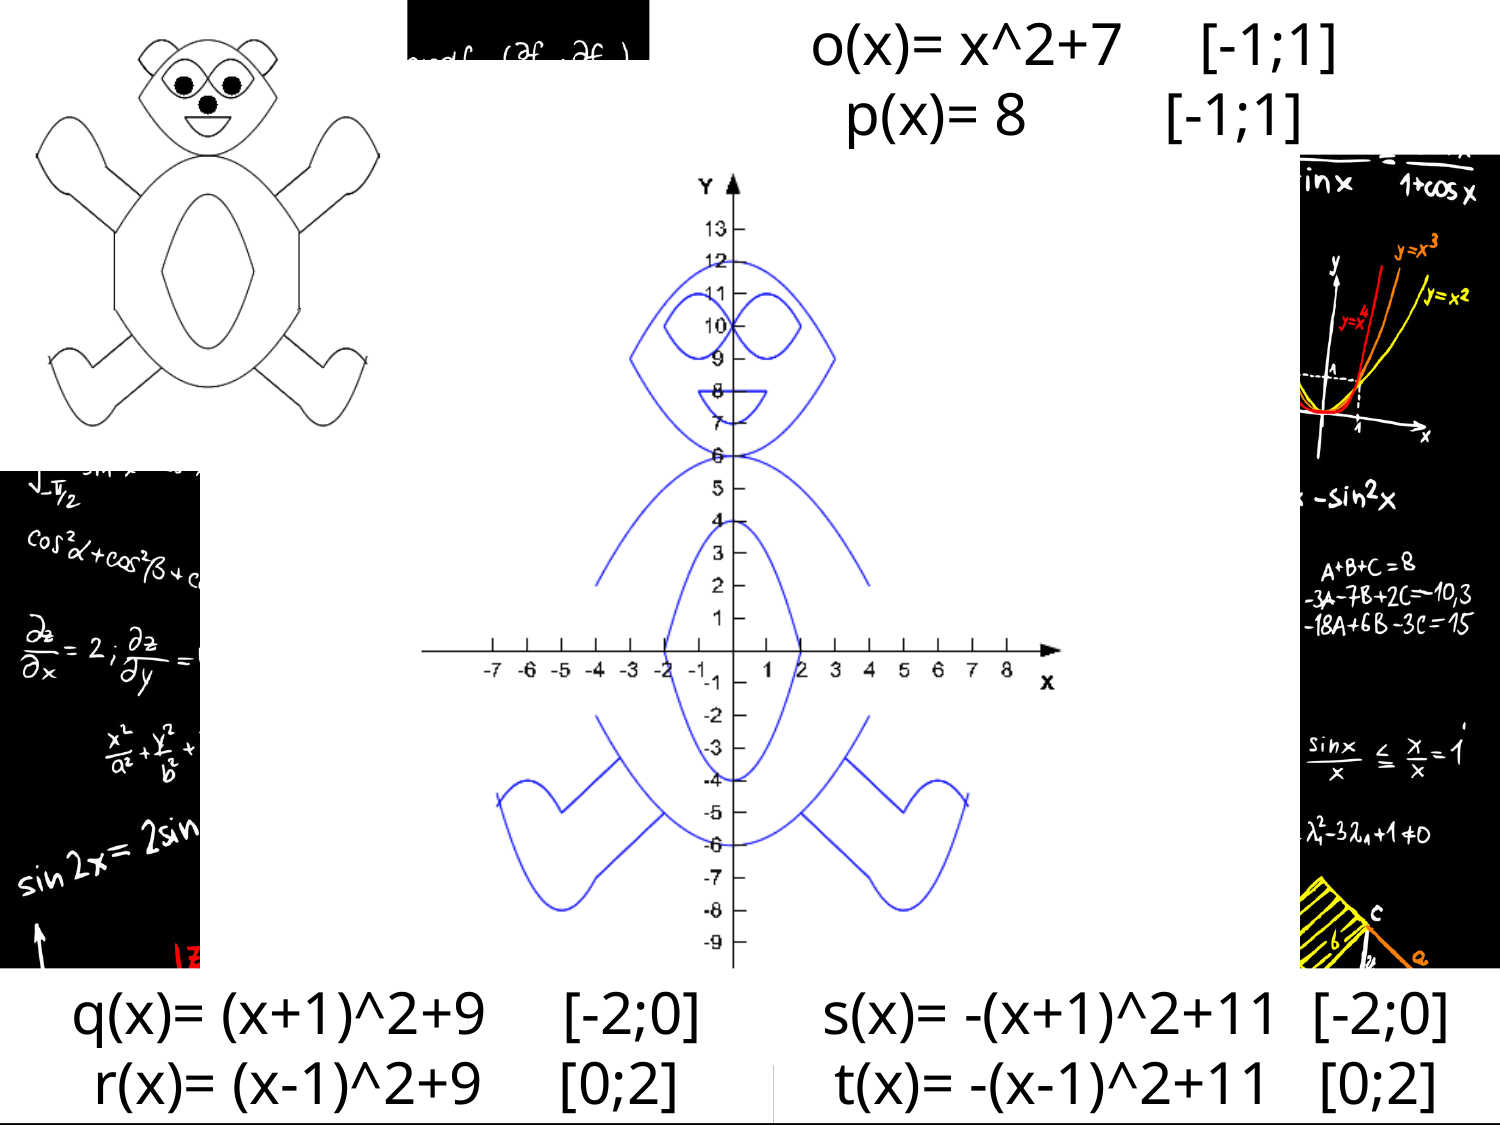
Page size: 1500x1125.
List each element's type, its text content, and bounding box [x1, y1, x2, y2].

text_box o(x)= x^2+7 [-1;1] p(x)= 8 [-1;1] [649, 0, 1500, 155]
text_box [0, 968, 1500, 1125]
picture [0, 481, 194, 968]
picture [1306, 155, 1500, 968]
picture [0, 0, 1301, 968]
